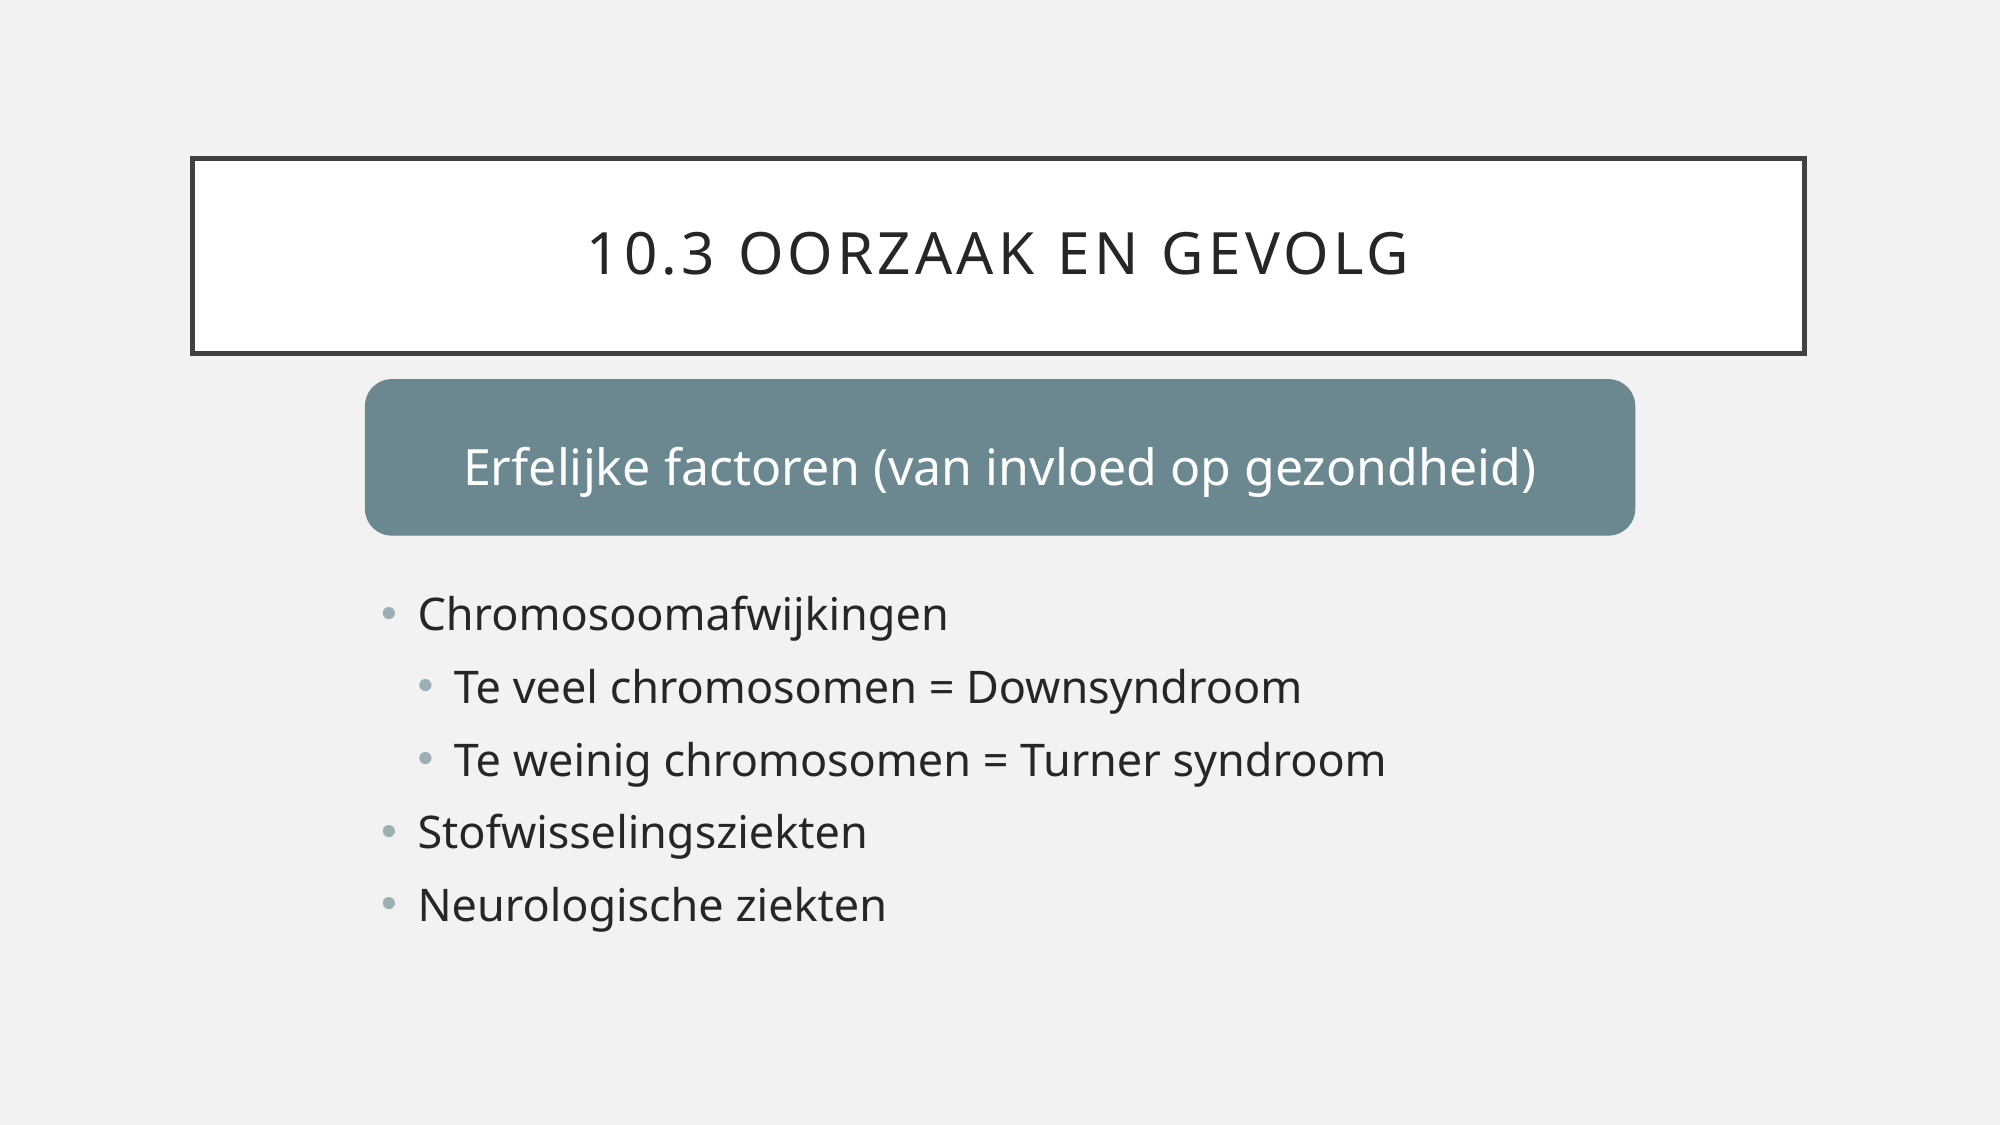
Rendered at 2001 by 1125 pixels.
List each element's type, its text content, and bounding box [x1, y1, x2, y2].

title 10.3 oorzaak en gevolg [190, 156, 1807, 356]
text_box Erfelijke factoren (van invloed op gezondheid) [364, 379, 1636, 536]
list Chromosoomafwijkingen Te veel chromosomen = Downsyndroom Te weinig chromosomen = Turner syndroom Stofwisselingsziekten Neurologische ziekten [366, 520, 1634, 942]
